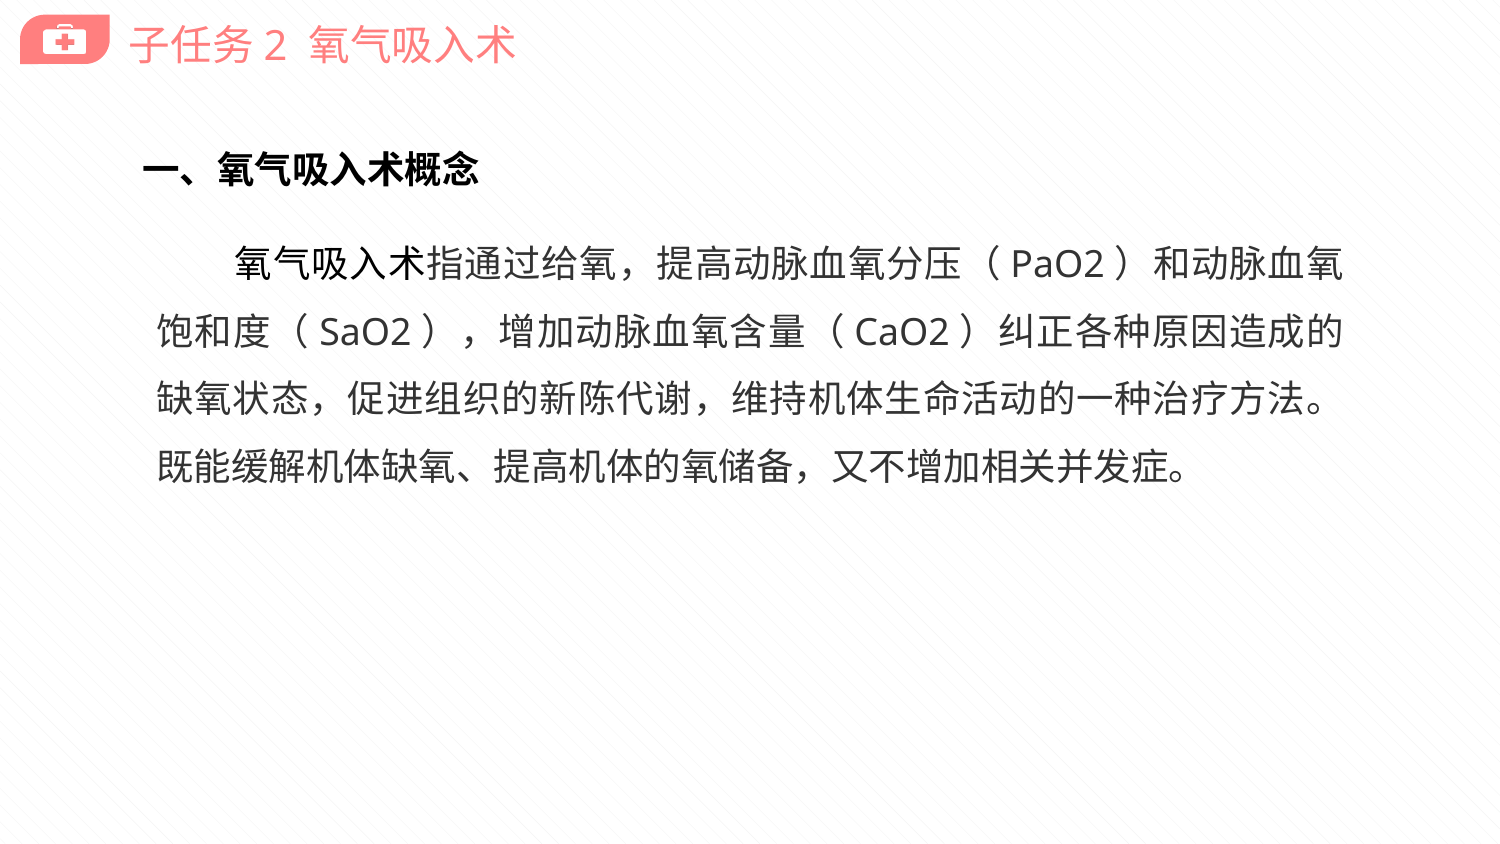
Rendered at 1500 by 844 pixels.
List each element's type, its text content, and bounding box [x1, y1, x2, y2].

text_box 一、氧气吸入术概念 [64, 106, 815, 199]
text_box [19, 11, 863, 78]
text_box 氧气吸入术指通过给氧，提高动脉血氧分压（PaO2）和动脉血氧饱和度（SaO2），增加动脉血氧含量（CaO2）纠正各种原因造成的缺氧状态，促进组织的新陈代谢，维持机体生命活动的一种治疗方法。既能缓解机体缺氧、提高机体的氧储备，又不增加相关并发症。 [141, 210, 1359, 495]
